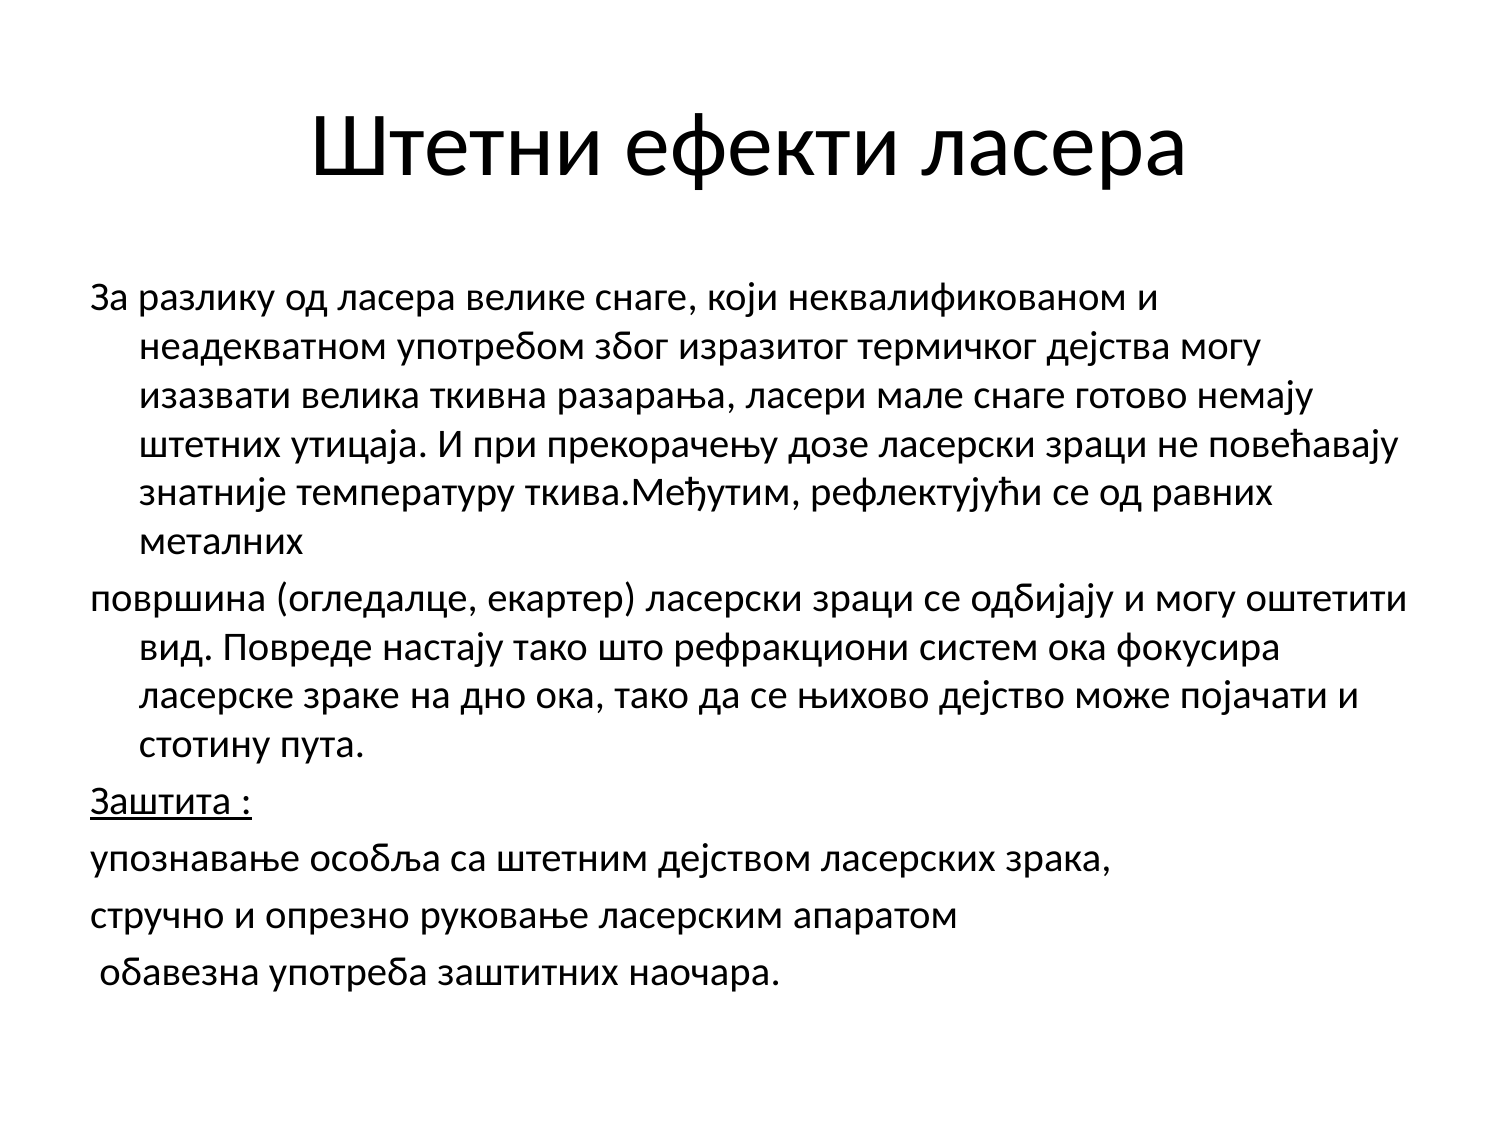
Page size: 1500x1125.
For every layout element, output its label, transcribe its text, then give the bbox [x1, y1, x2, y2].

title Штетни ефекти ласера [75, 45, 1425, 233]
list За разлику од ласера велике снаге, који неквалификованом и неадекватном употребом због изразитог термичког дејства могу изазвати велика ткивна разарања, ласери мале снаге готово немају штетних утицаја. И при прекорачењу дозе ласерски зраци не повећавају знатније температуру ткива.Међутим, рефлектујући се од равних металних површина (огледалце, екартер) ласерски зраци се одбијају и могу оштетити вид. Повреде настају тако што рефракциони систем ока фокусира ласерске зраке на дно ока, тако да се њихово дејство може појачати и стотину пута. Заштита : упознавање особља са штетним дејством ласерских зрака, стручно и опрезно руковање ласерским апаратом обавезна употреба заштитних наочара. [75, 262, 1425, 1005]
